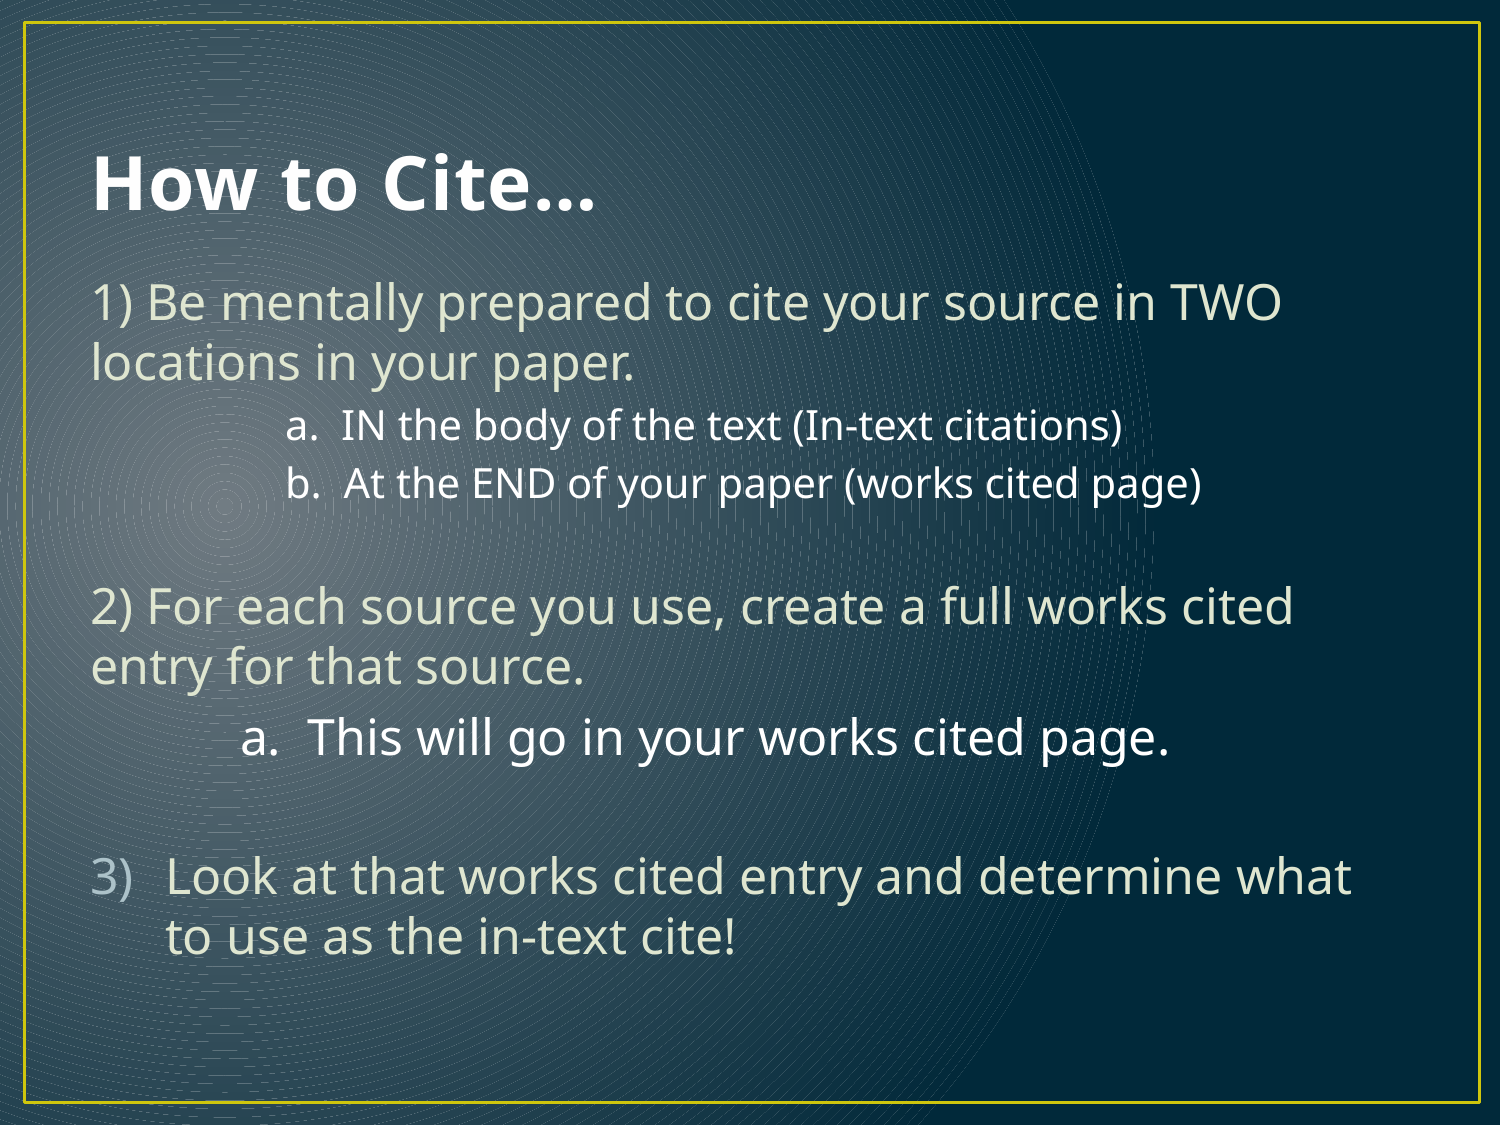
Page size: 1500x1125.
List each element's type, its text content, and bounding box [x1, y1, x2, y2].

title How to Cite… [75, 45, 1425, 233]
list 1) Be mentally prepared to cite your source in TWO locations in your paper. a. IN the body of the text (In-text citations) b. At the END of your paper (works cited page) 2) For each source you use, create a full works cited entry for that source. a. This will go in your works cited page. Look at that works cited entry and determine what to use as the in-text cite! [75, 262, 1425, 1005]
